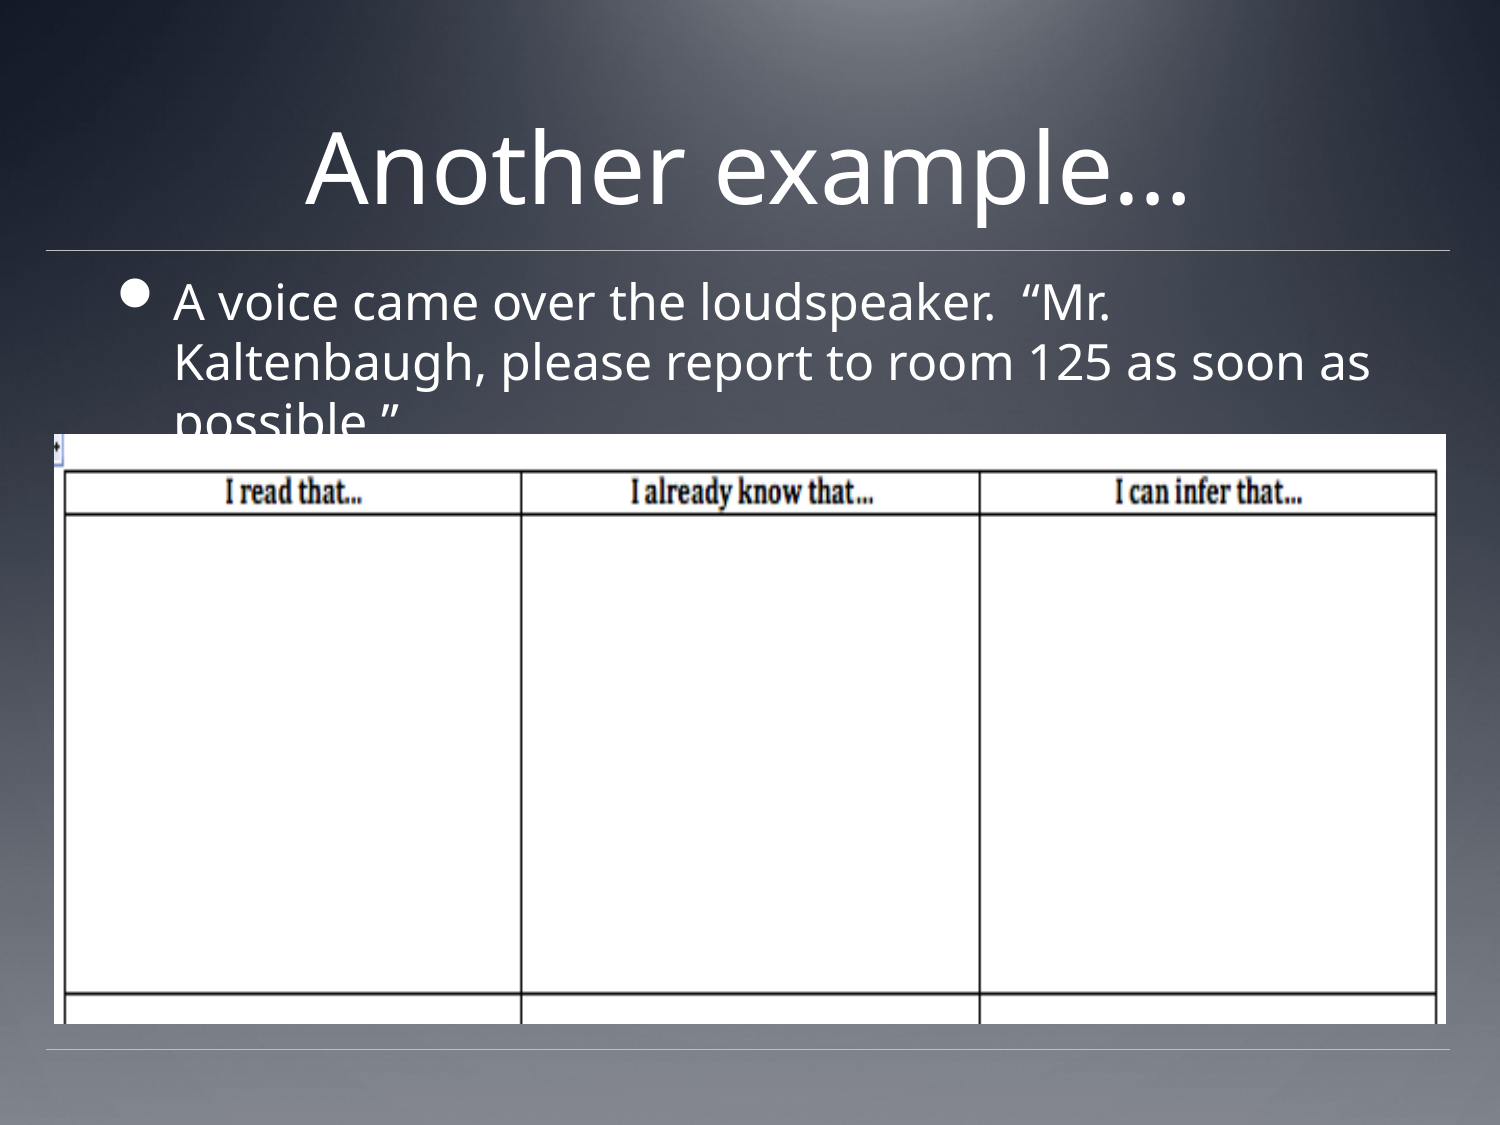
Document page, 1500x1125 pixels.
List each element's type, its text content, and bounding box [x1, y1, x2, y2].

picture [51, 432, 1448, 1026]
list A voice came over the loudspeaker. “Mr. Kaltenbaugh, please report to room 125 as soon as possible.” [101, 262, 1394, 432]
title Another example… [105, 17, 1394, 233]
